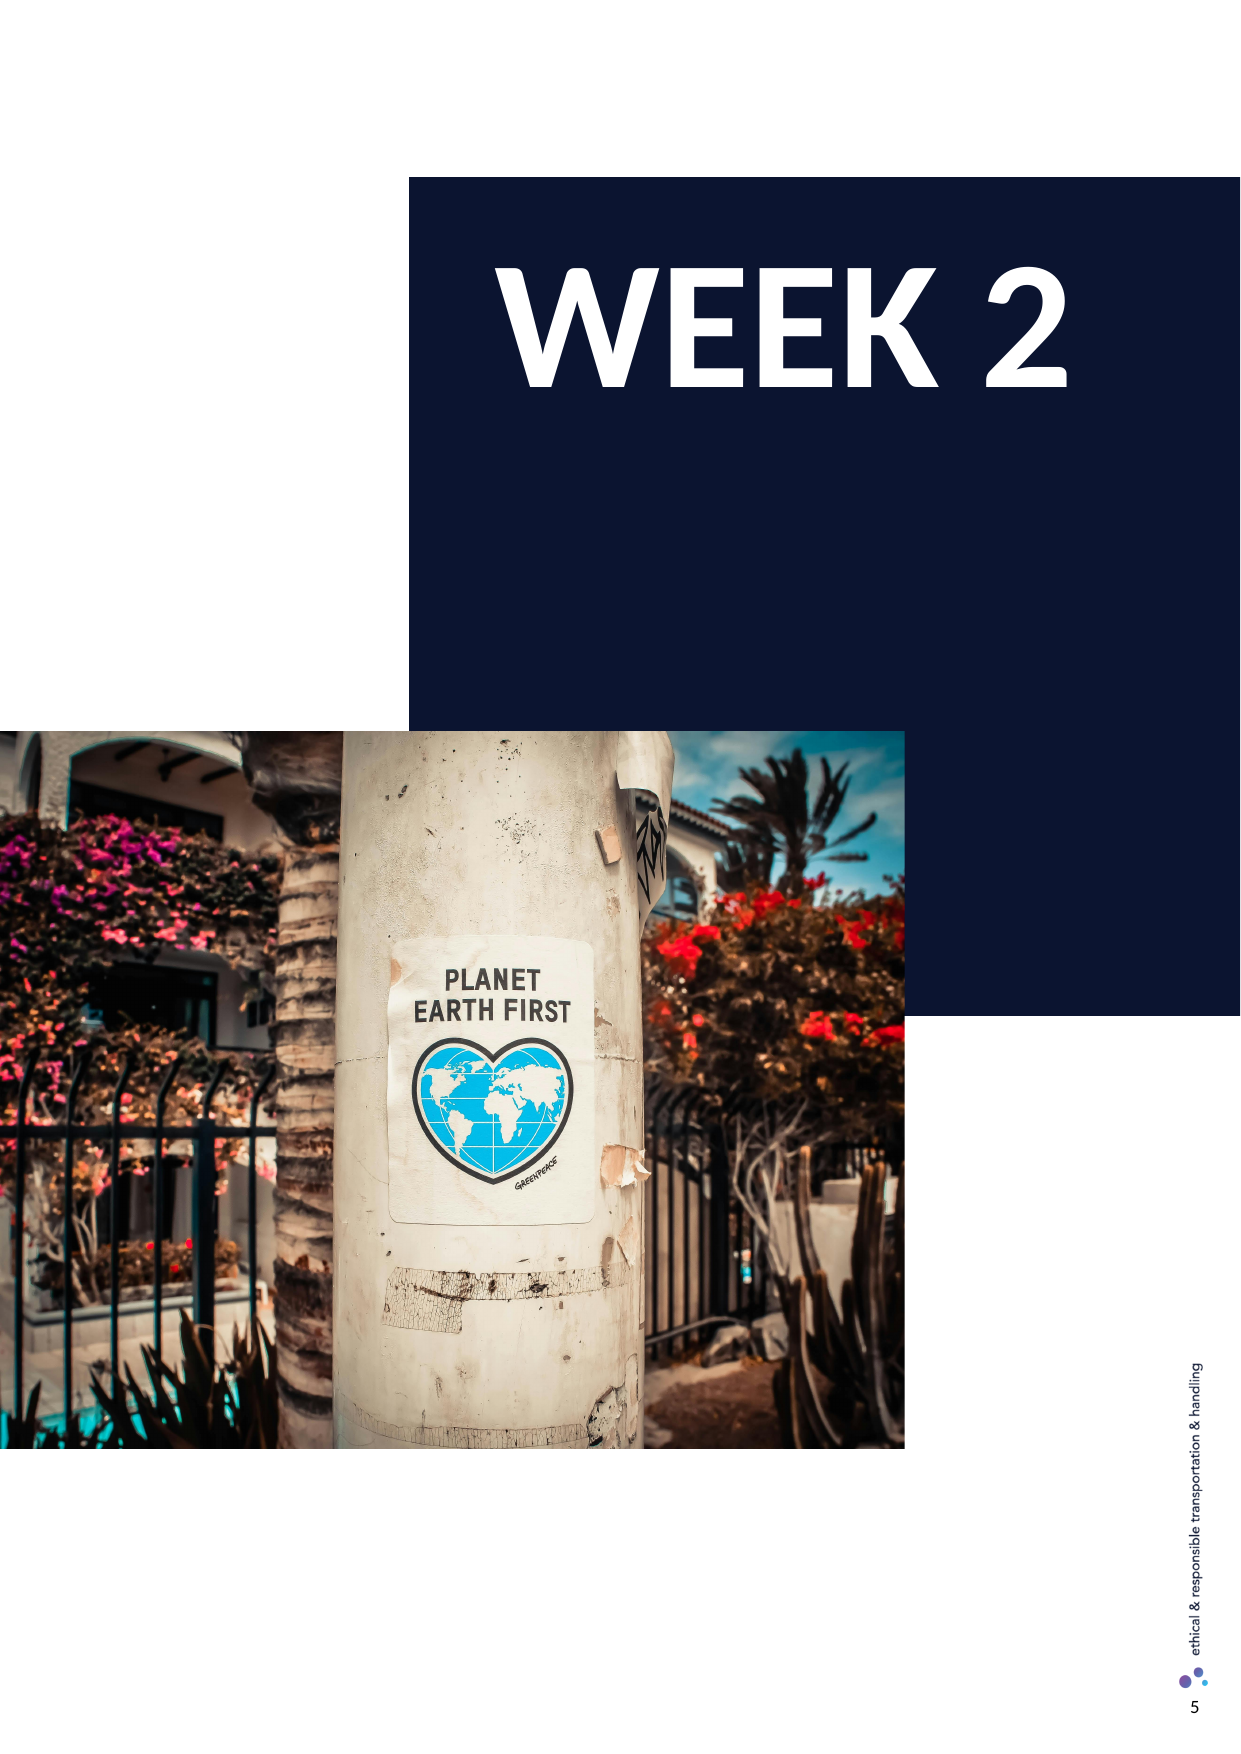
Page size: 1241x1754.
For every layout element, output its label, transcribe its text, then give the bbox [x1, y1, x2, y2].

slide_number 5 [1153, 1676, 1215, 1736]
list WEEK 2 [479, 221, 1241, 732]
picture [1179, 1357, 1217, 1680]
picture [0, 731, 905, 1449]
